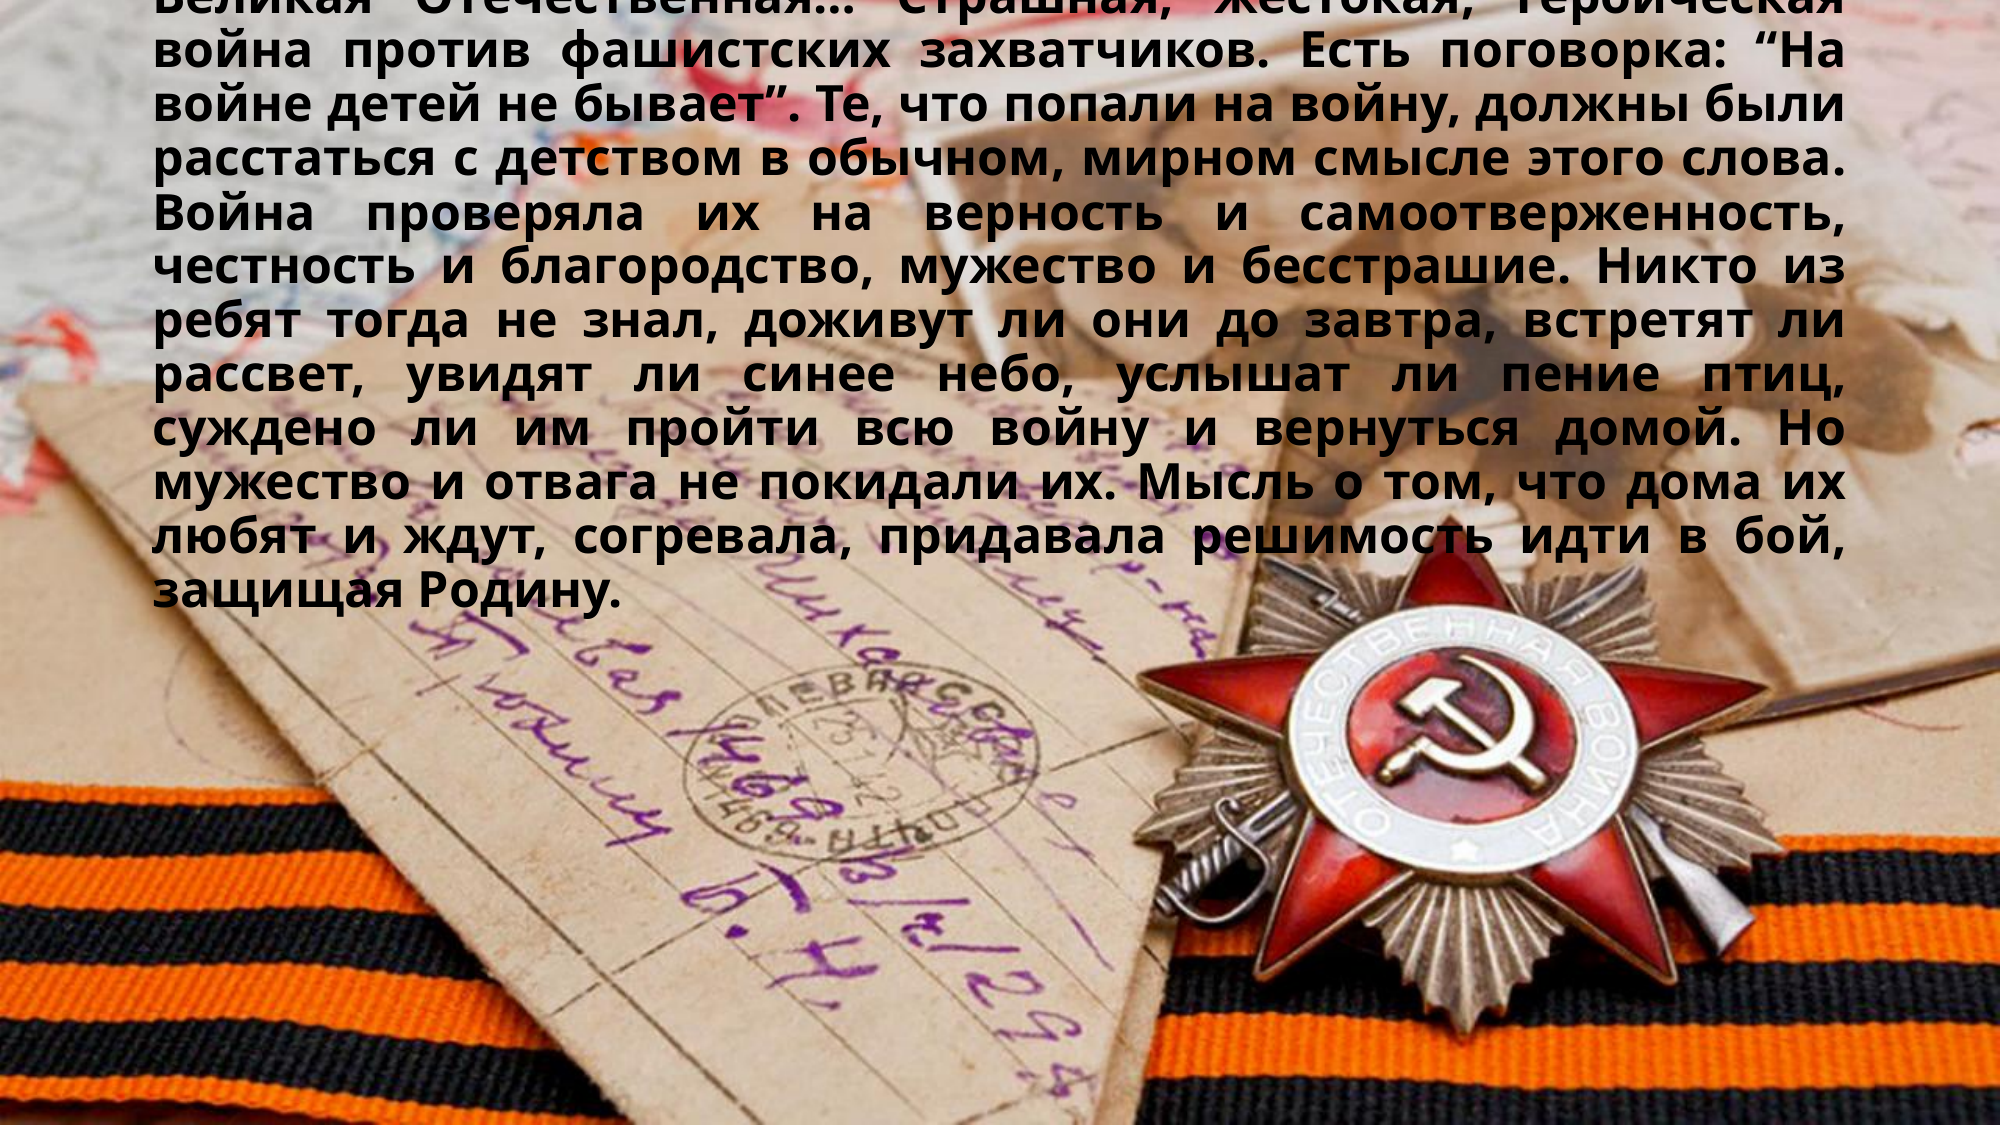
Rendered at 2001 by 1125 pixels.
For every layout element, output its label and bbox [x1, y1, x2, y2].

list [0, 0, 2000, 1125]
